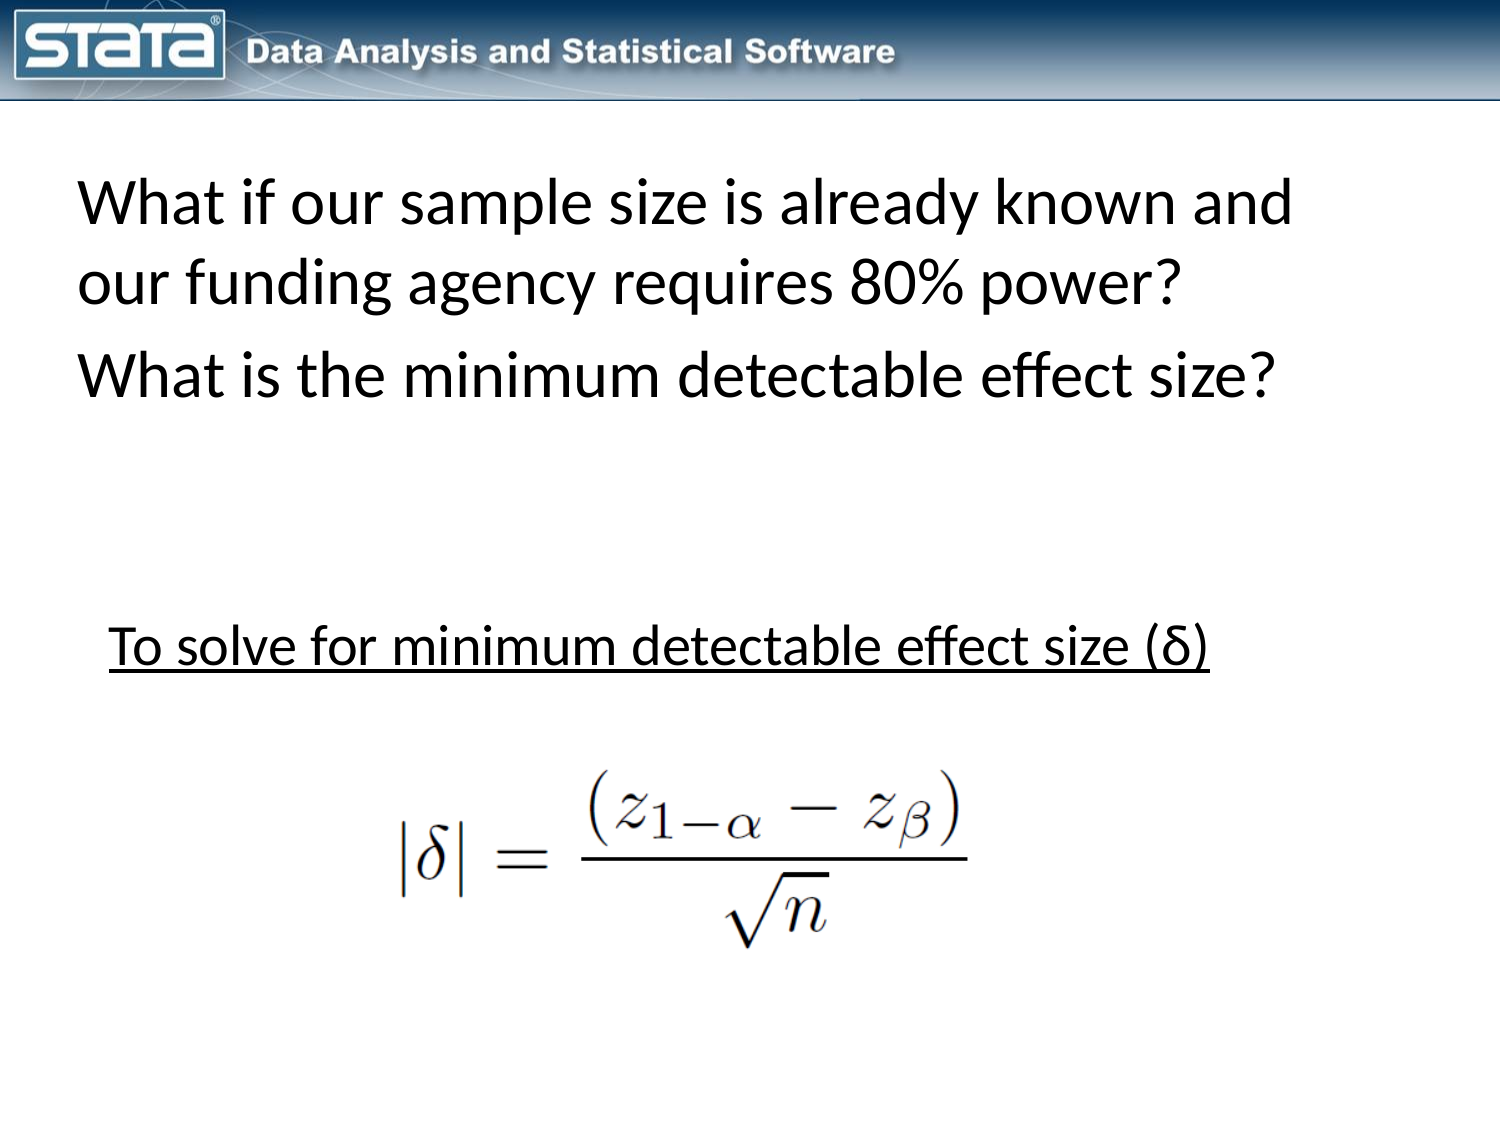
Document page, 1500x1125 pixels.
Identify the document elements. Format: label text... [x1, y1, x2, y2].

picture [0, 0, 1500, 102]
list What if our sample size is already known and our funding agency requires 80% power? What is the minimum detectable effect size? [62, 149, 1413, 450]
picture [387, 749, 990, 962]
text_box To solve for minimum detectable effect size (δ) [93, 600, 1225, 685]
